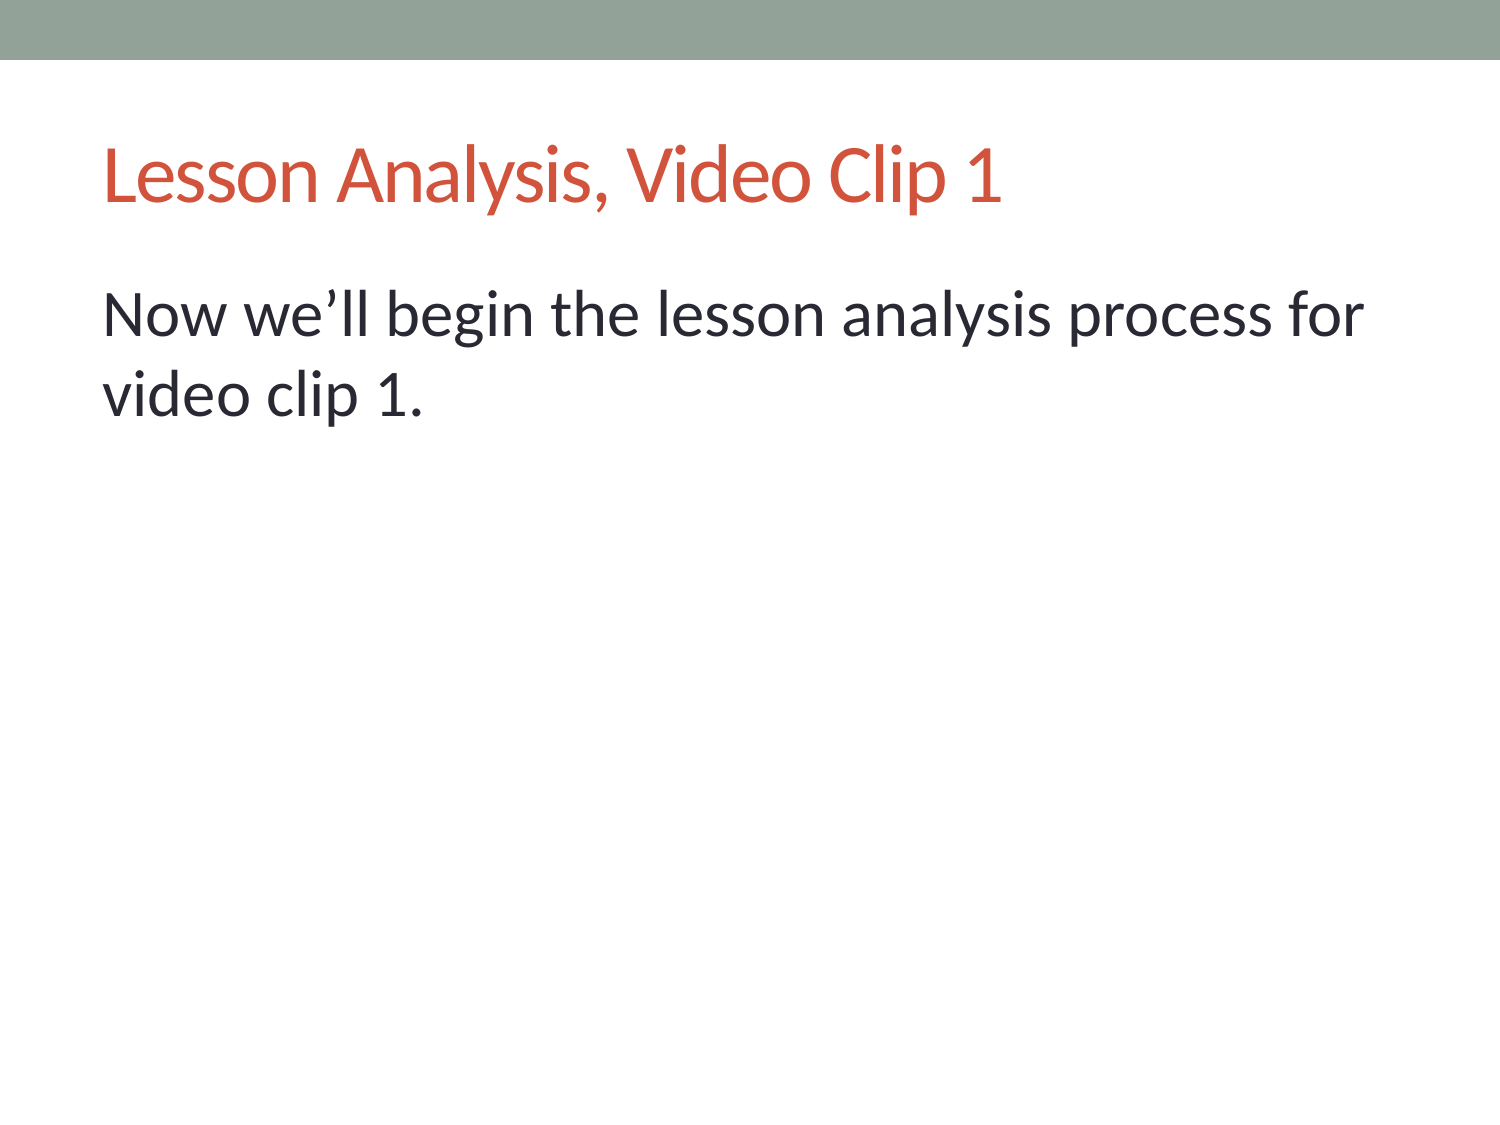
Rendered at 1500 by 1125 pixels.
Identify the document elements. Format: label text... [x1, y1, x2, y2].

title Lesson Analysis, Video Clip 1 [87, 87, 1425, 250]
list Now we’ll begin the lesson analysis process for video clip 1. [87, 262, 1425, 1063]
